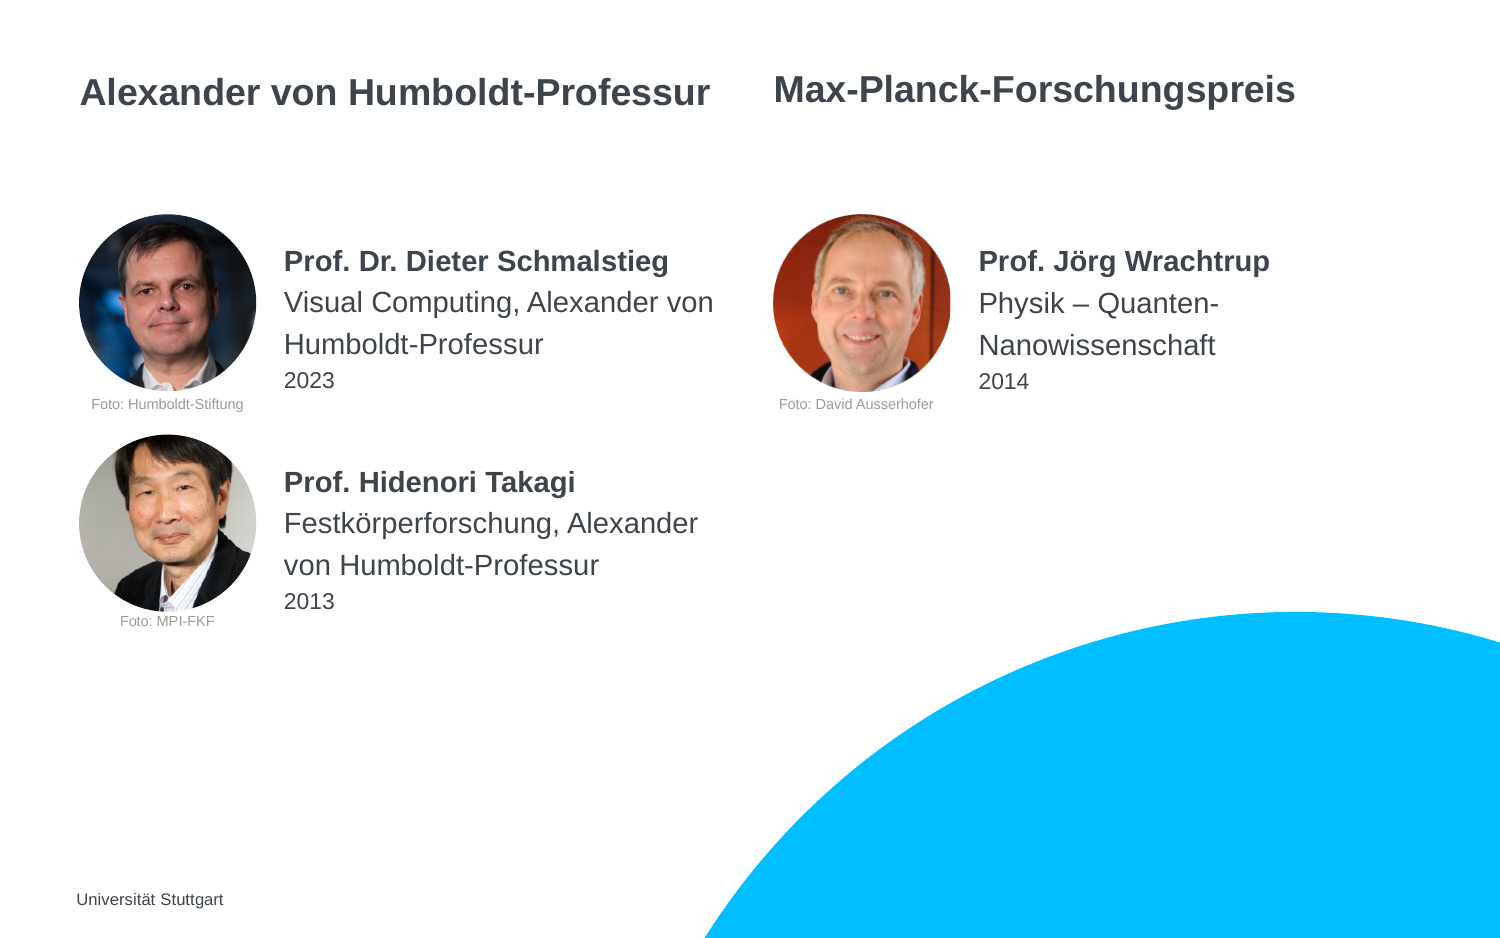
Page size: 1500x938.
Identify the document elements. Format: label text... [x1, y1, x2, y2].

text_box Max-Planck-Forschungspreis [773, 65, 1470, 111]
picture [79, 434, 257, 612]
list Prof. Jörg Wrachtrup Physik – Quanten-Nanowissenschaft 2014 [978, 235, 1422, 370]
text_box Foto: David Ausserhofer [773, 393, 940, 414]
picture [79, 214, 257, 392]
text_box Foto: MPI-FKF [84, 612, 250, 631]
list Prof. Hidenori Takagi Festkörperforschung, Alexander von Humboldt-Professur 2013 [284, 455, 746, 591]
list Prof. Dr. Dieter Schmalstieg Visual Computing, Alexander von Humboldt-Professur 2023 [284, 234, 746, 370]
text_box [703, 610, 1500, 938]
text_box Foto: Humboldt-Stiftung [84, 393, 251, 414]
footer Universität Stuttgart [76, 888, 1072, 910]
title Alexander von Humboldt-Professur [79, 68, 730, 114]
picture [773, 214, 951, 392]
